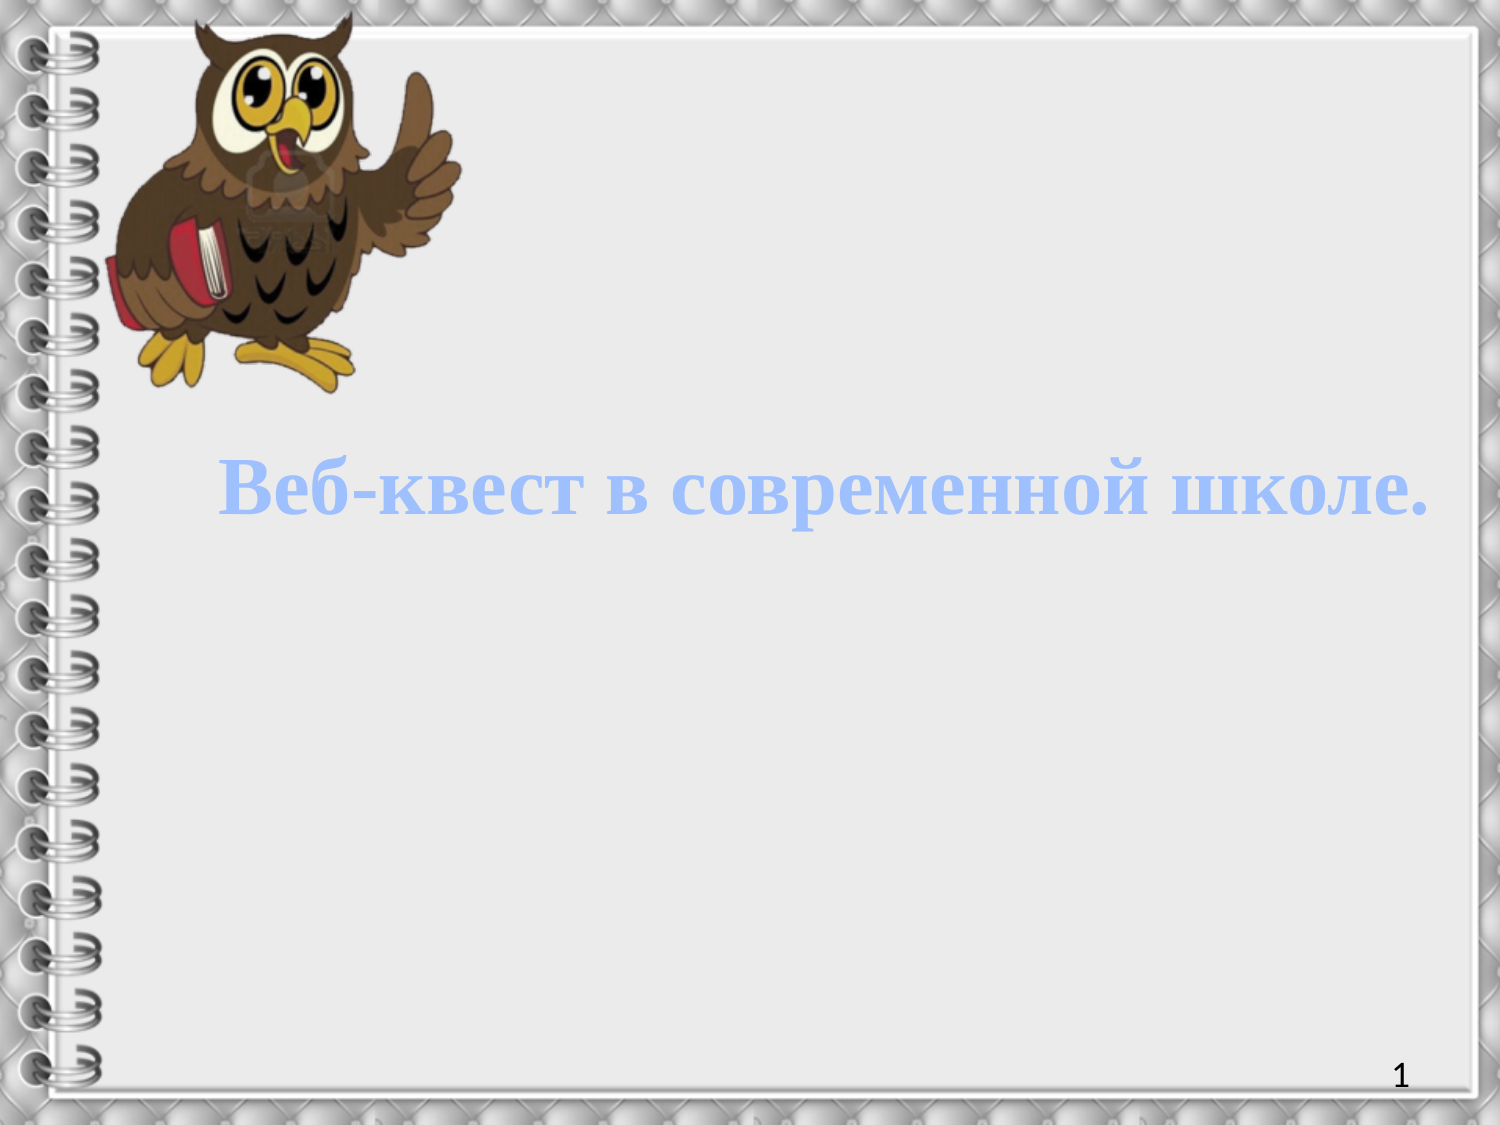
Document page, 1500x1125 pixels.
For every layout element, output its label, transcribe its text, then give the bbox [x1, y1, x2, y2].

slide_number 1 [1074, 1042, 1425, 1103]
title Веб-квест в современной школе. [187, 410, 1463, 652]
picture [0, 0, 1500, 1125]
